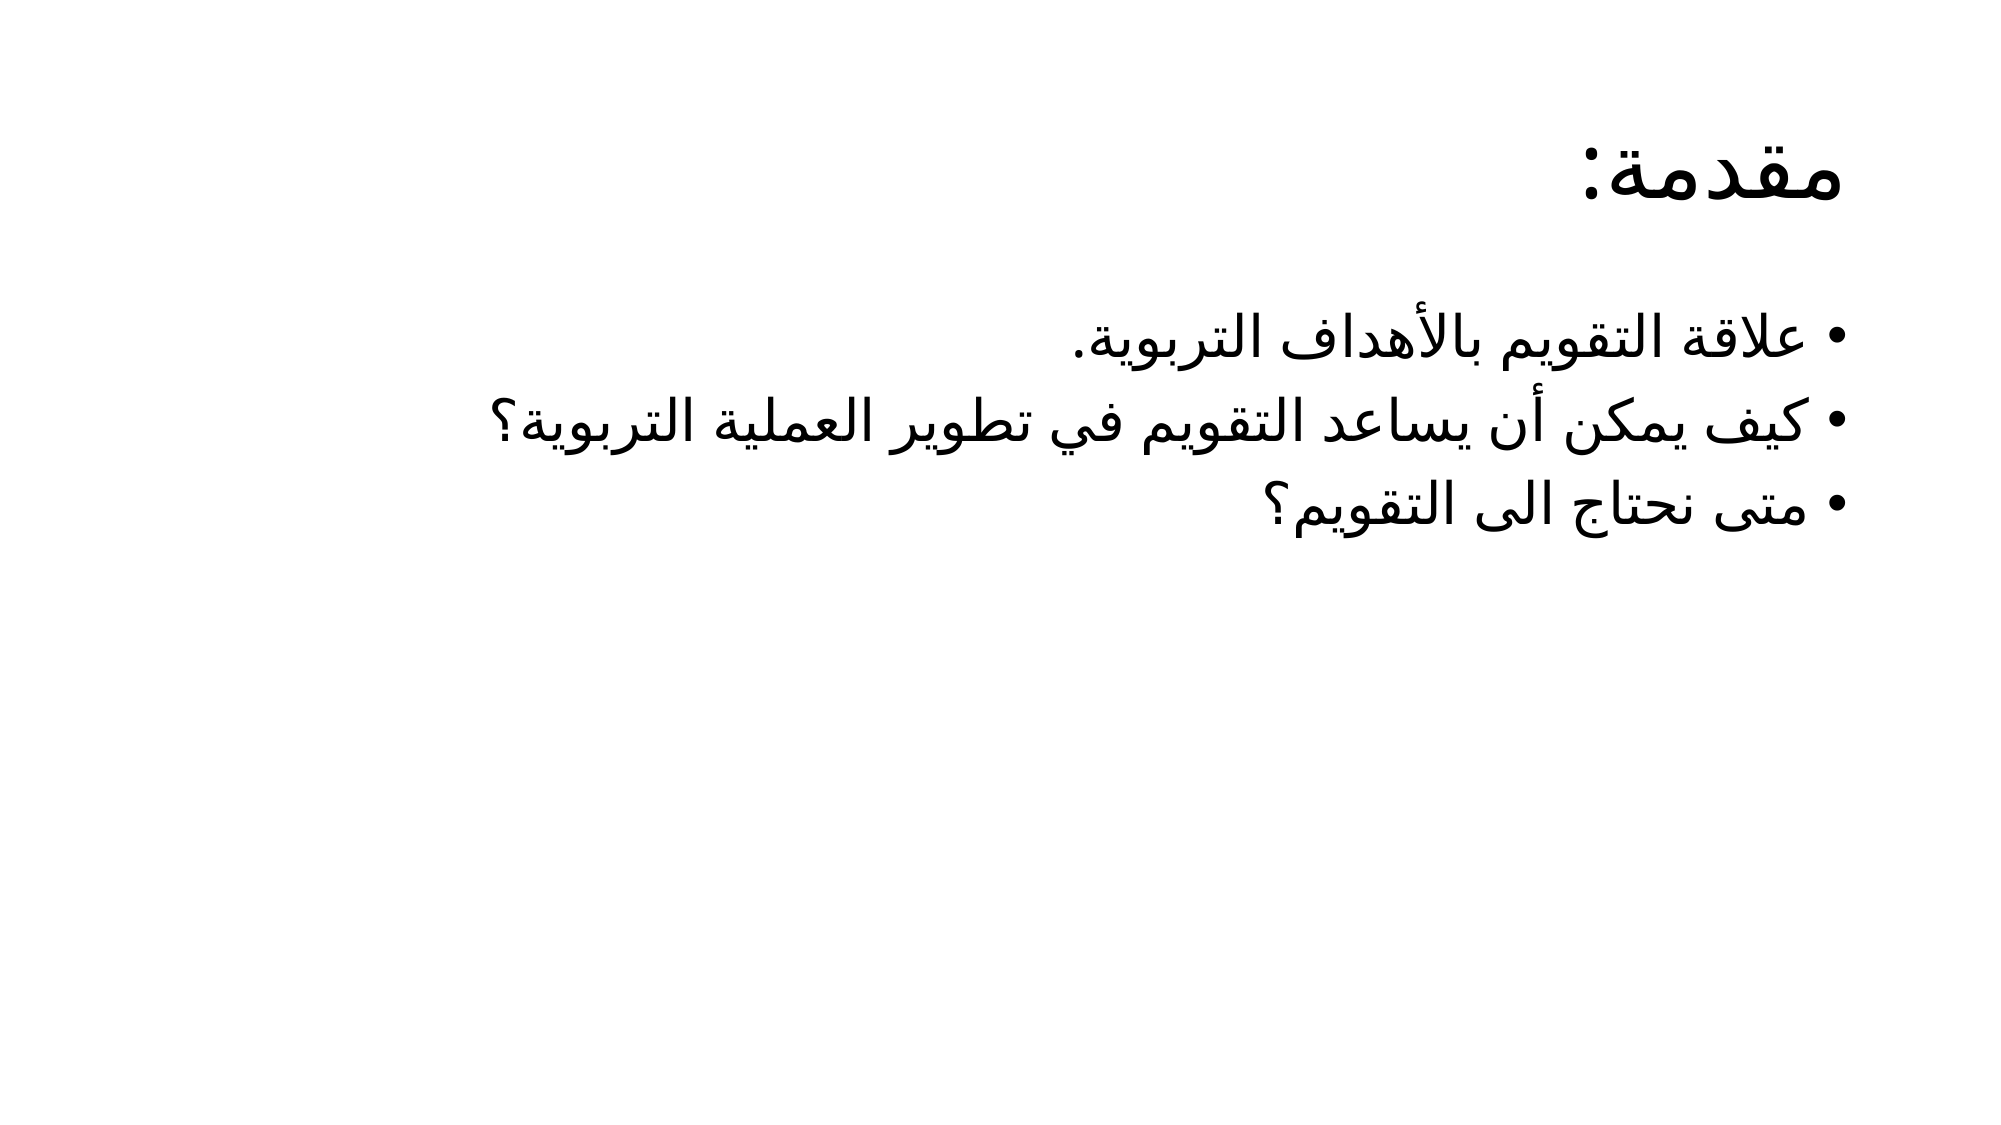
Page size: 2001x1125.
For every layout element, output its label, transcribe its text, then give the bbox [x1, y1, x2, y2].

title مقدمة: [137, 59, 1863, 278]
list علاقة التقويم بالأهداف التربوية. كيف يمكن أن يساعد التقويم في تطوير العملية التربوية؟ متى نحتاج الى التقويم؟ [137, 299, 1863, 1014]
